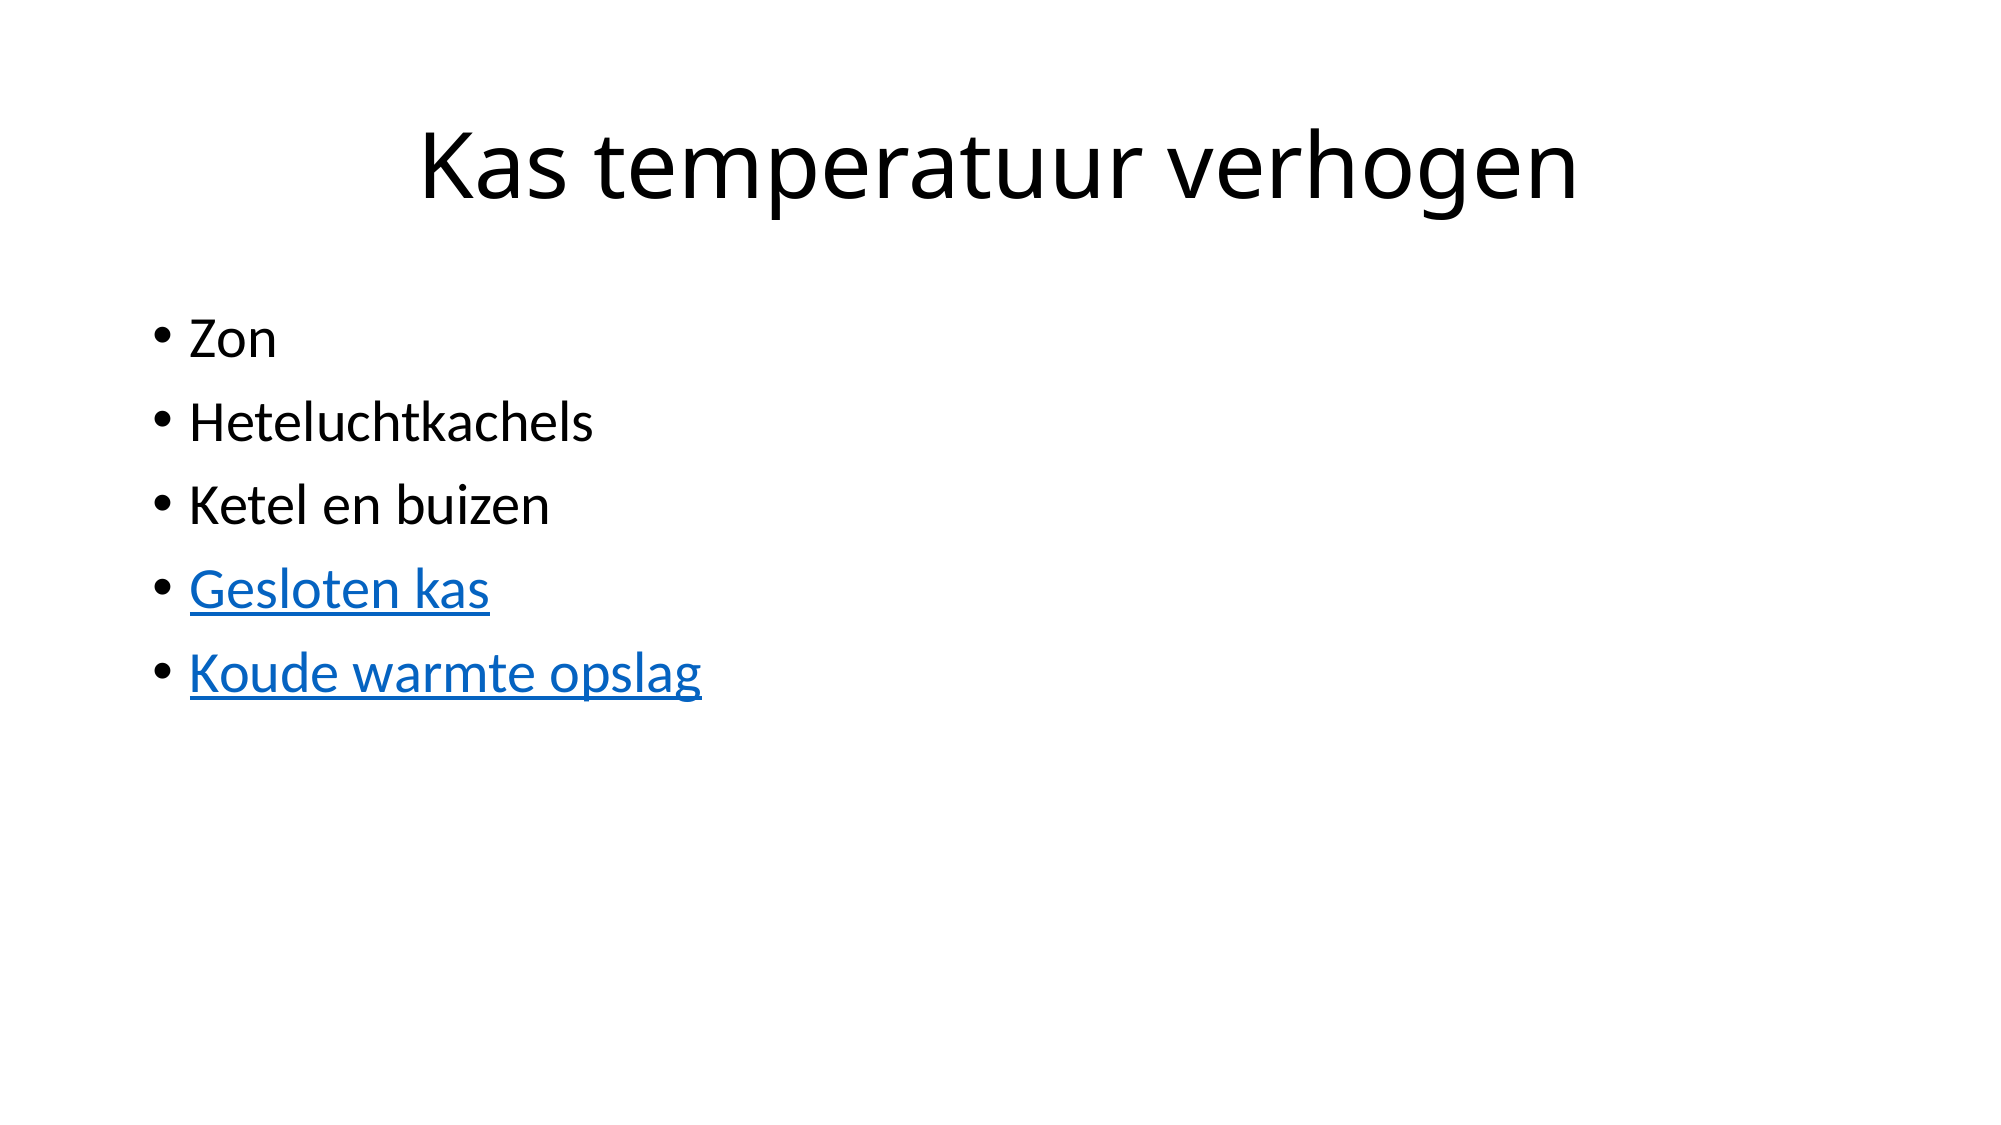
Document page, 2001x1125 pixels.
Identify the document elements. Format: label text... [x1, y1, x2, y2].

list Zon Heteluchtkachels Ketel en buizen Gesloten kas Koude warmte opslag [137, 299, 1863, 1014]
title Kas temperatuur verhogen [137, 59, 1863, 278]
